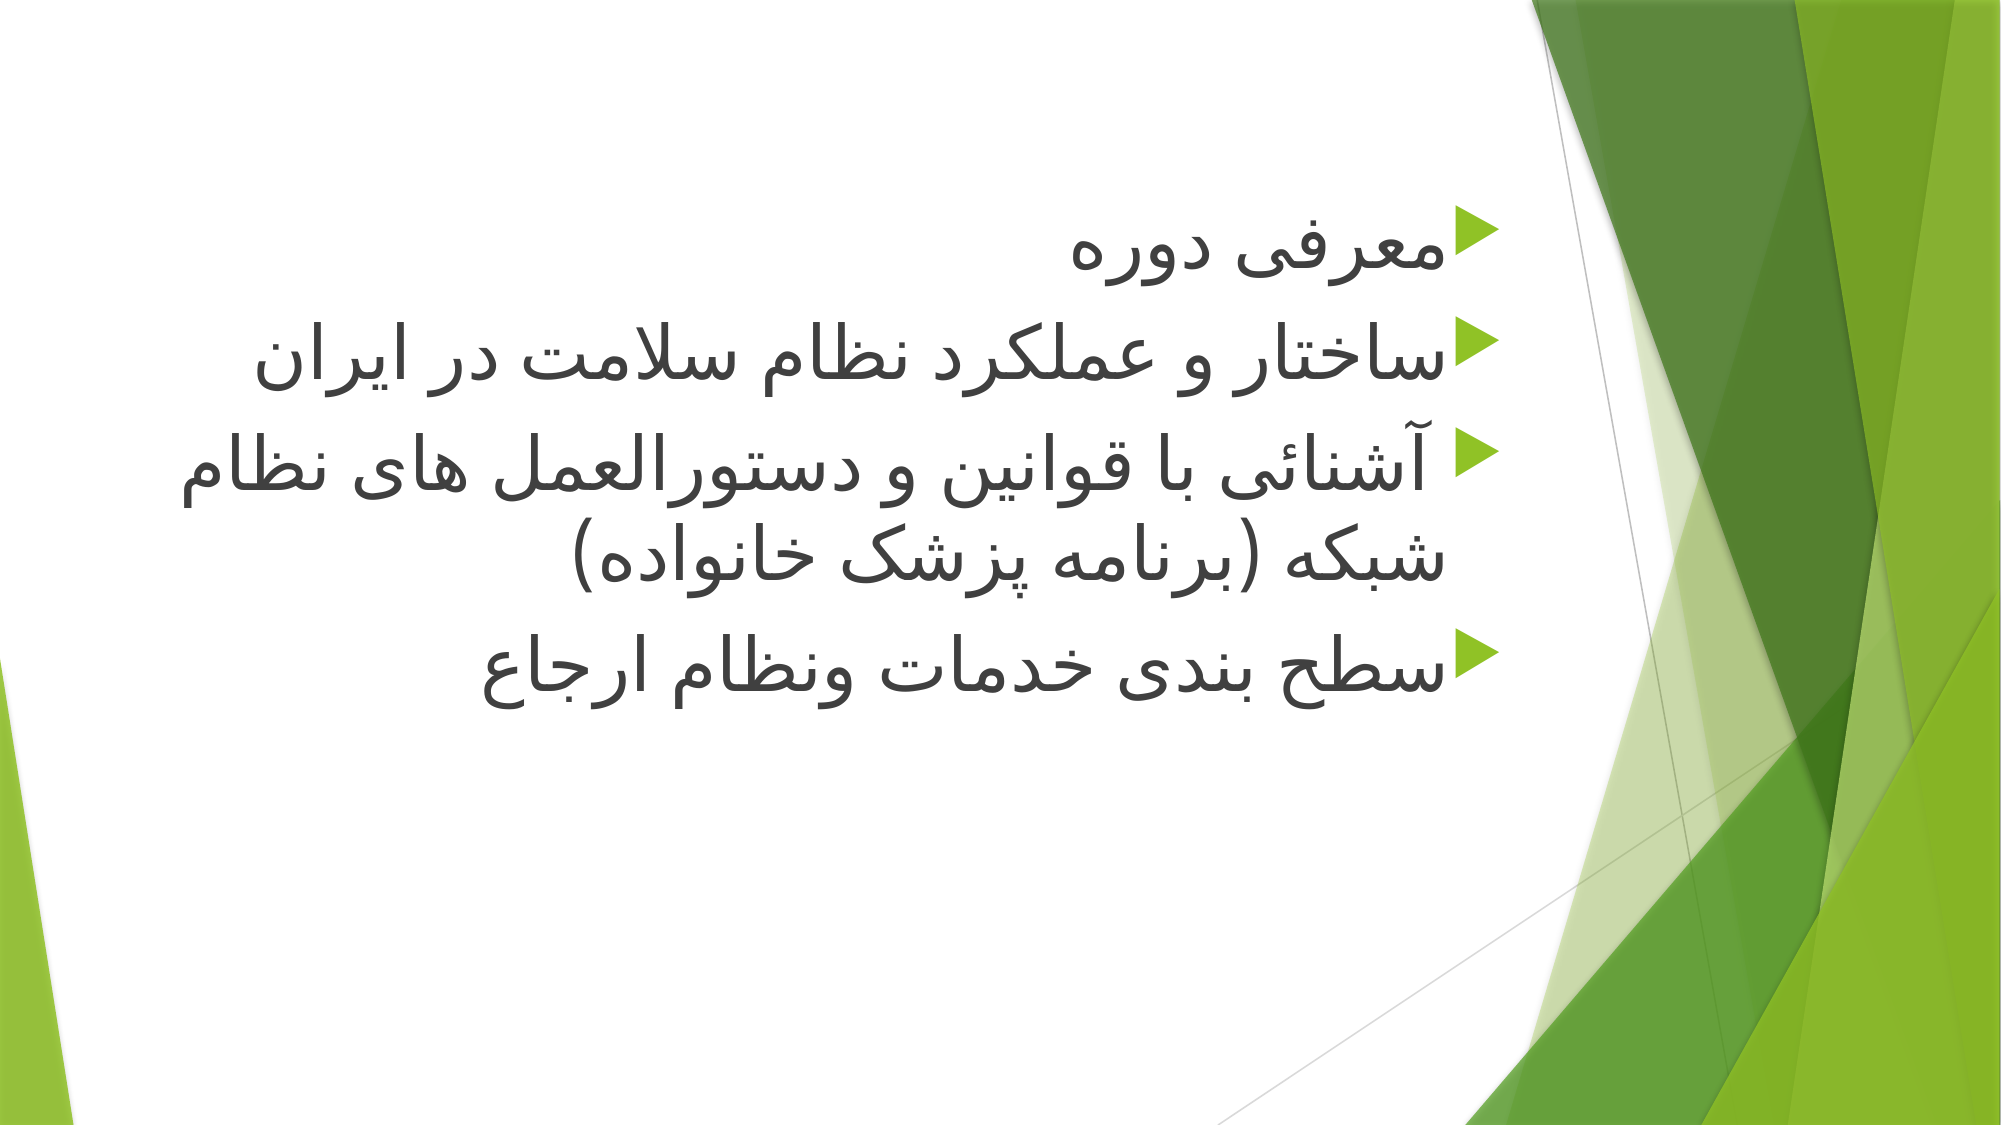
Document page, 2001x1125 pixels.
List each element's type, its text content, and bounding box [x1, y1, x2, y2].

list معرفی دوره ساختار و عملکرد نظام سلامت در ایران آشنائی با قوانین و دستورالعمل های نظام شبکه (برنامه پزشک خانواده) سطح بندی خدمات ونظام ارجاع [111, 186, 1522, 991]
